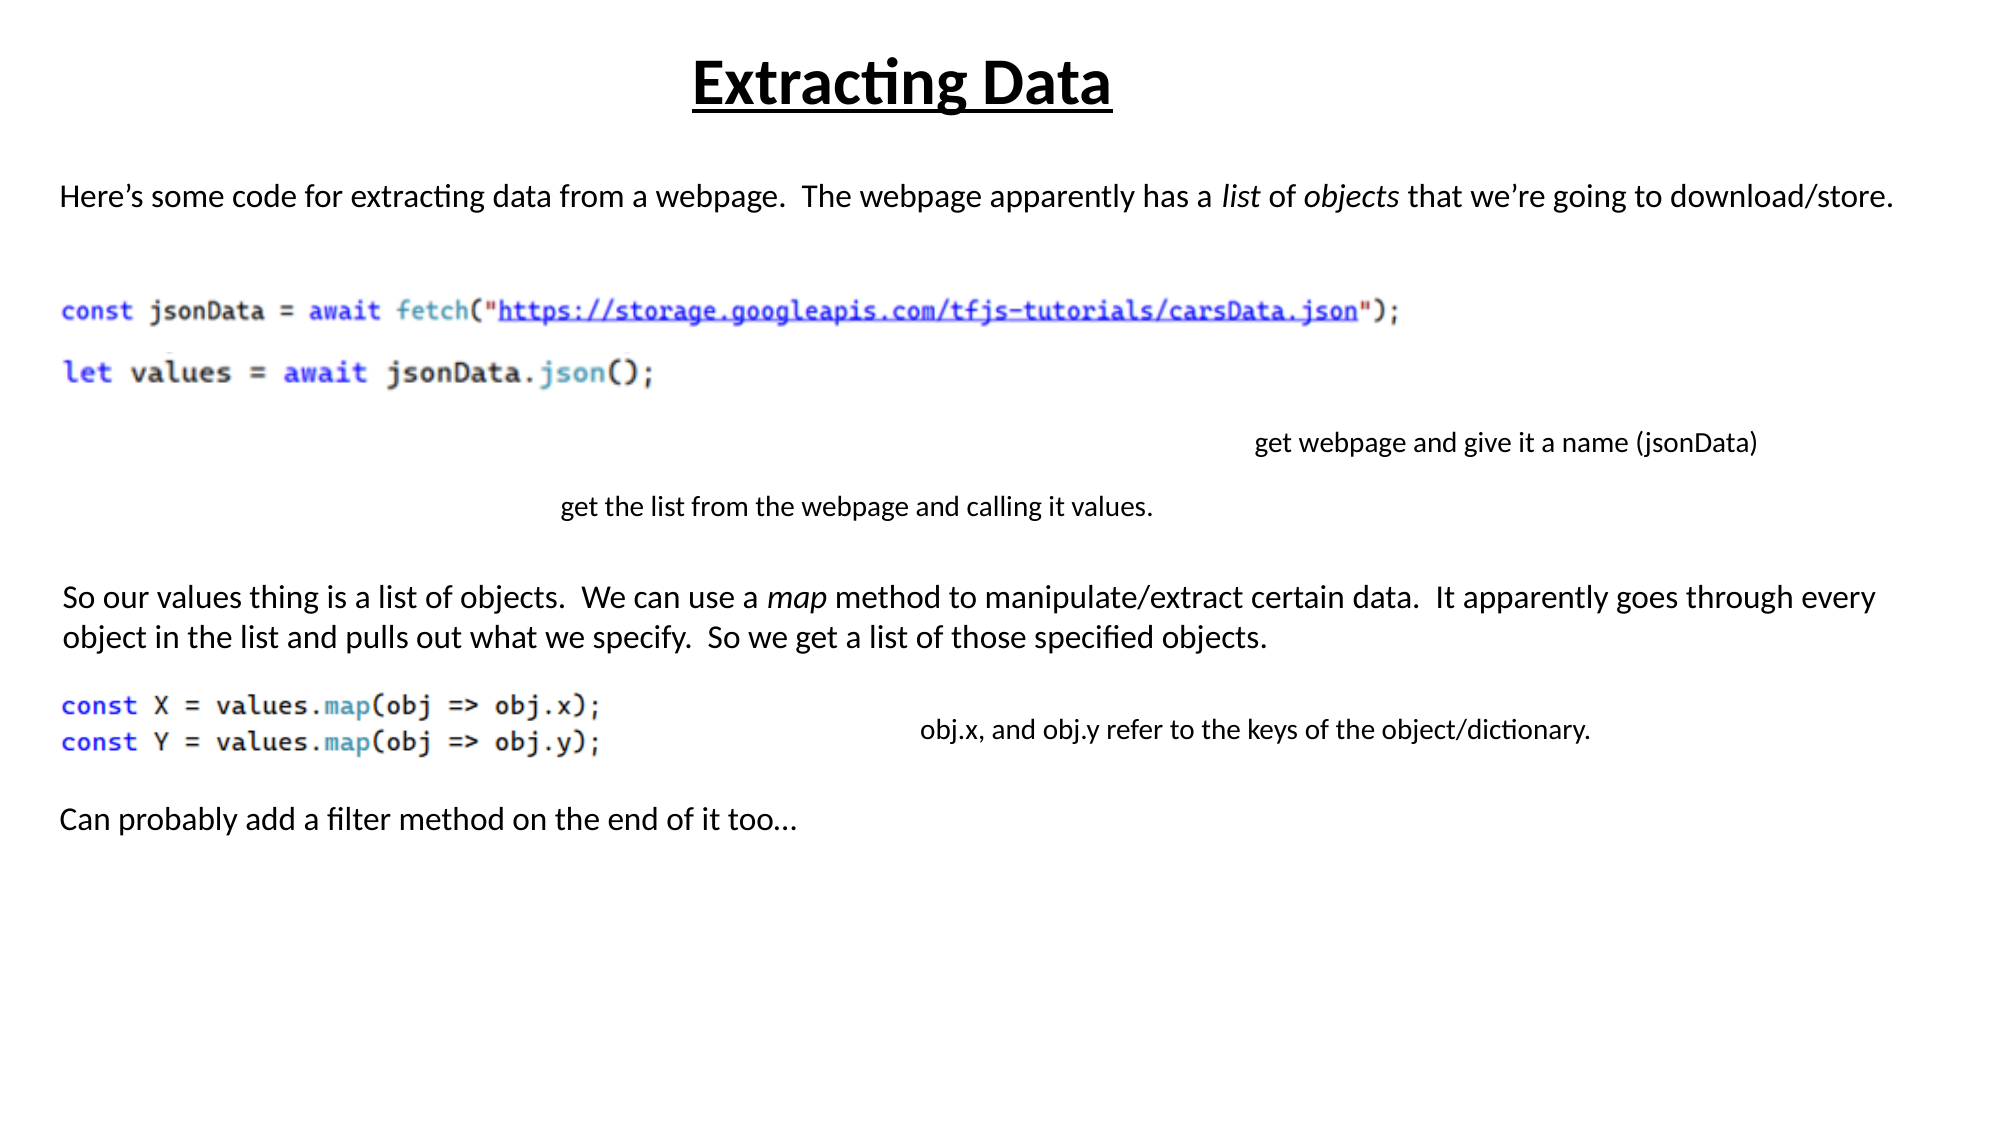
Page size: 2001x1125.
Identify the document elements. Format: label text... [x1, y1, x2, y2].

text_box get webpage and give it a name (jsonData) [1239, 415, 1809, 466]
picture [44, 352, 680, 394]
text_box So our values thing is a list of objects. We can use a map method to manipulate/extract certain data. It apparently goes through every object in the list and pulls out what we specify. So we get a list of those specified objects. [47, 567, 1910, 663]
picture [47, 286, 1409, 331]
text_box Can probably add a filter method on the end of it too… [44, 789, 878, 845]
text_box Extracting Data [677, 30, 1146, 126]
text_box Here’s some code for extracting data from a webpage. The webpage apparently has a list of objects that we’re going to download/store. [44, 166, 1955, 222]
text_box get the list from the webpage and calling it values. [545, 479, 1182, 530]
picture [47, 688, 618, 759]
text_box obj.x, and obj.y refer to the keys of the object/dictionary. [905, 702, 1691, 753]
